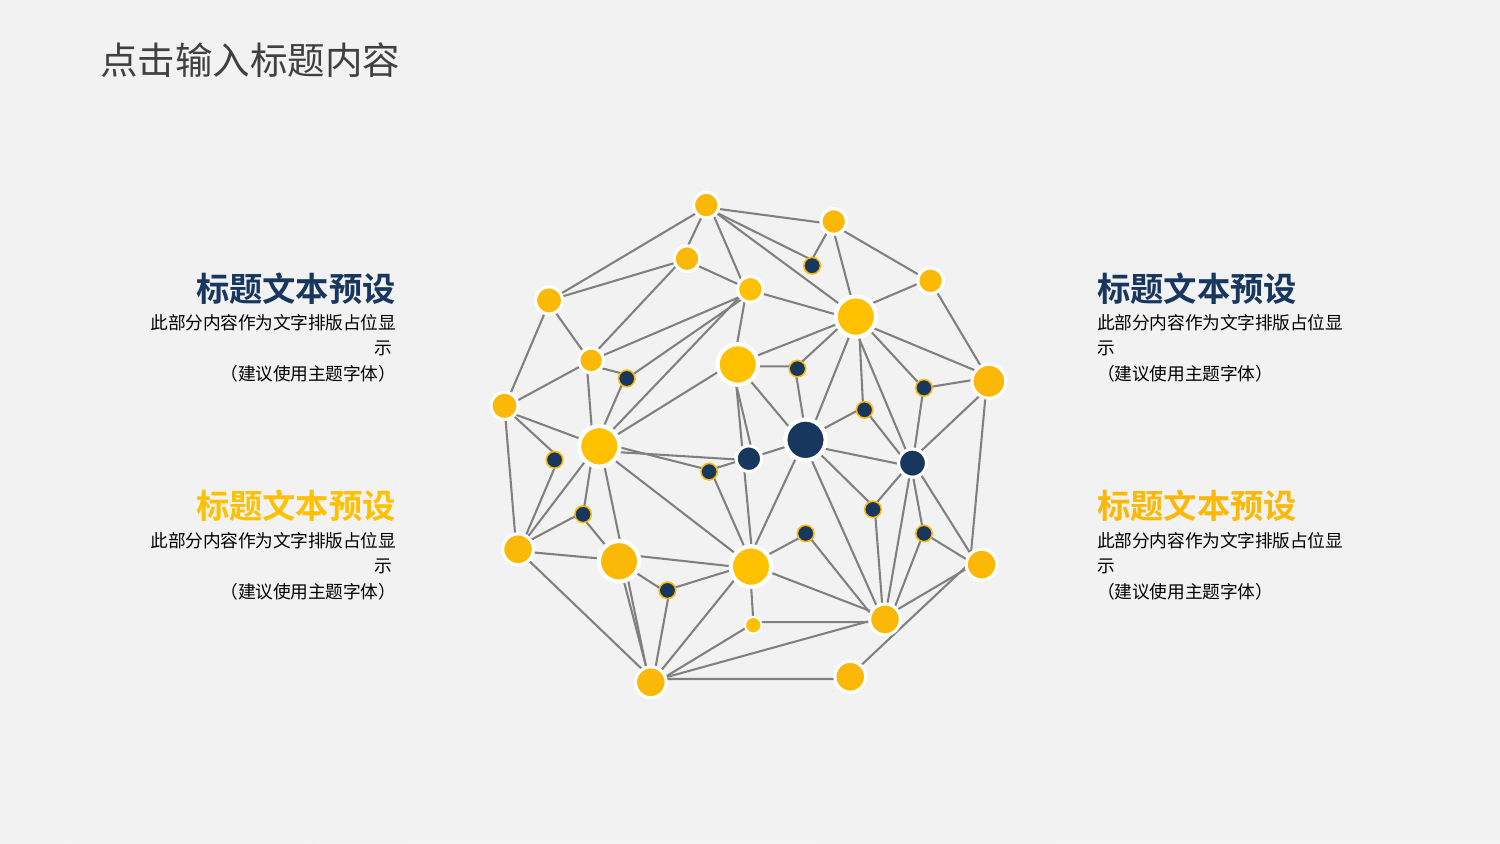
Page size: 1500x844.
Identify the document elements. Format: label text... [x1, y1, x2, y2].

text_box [1038, 259, 1353, 384]
text_box 点击输入标题内容 [100, 28, 450, 91]
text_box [143, 477, 455, 602]
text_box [143, 259, 455, 384]
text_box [490, 192, 1007, 699]
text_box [1038, 477, 1353, 602]
